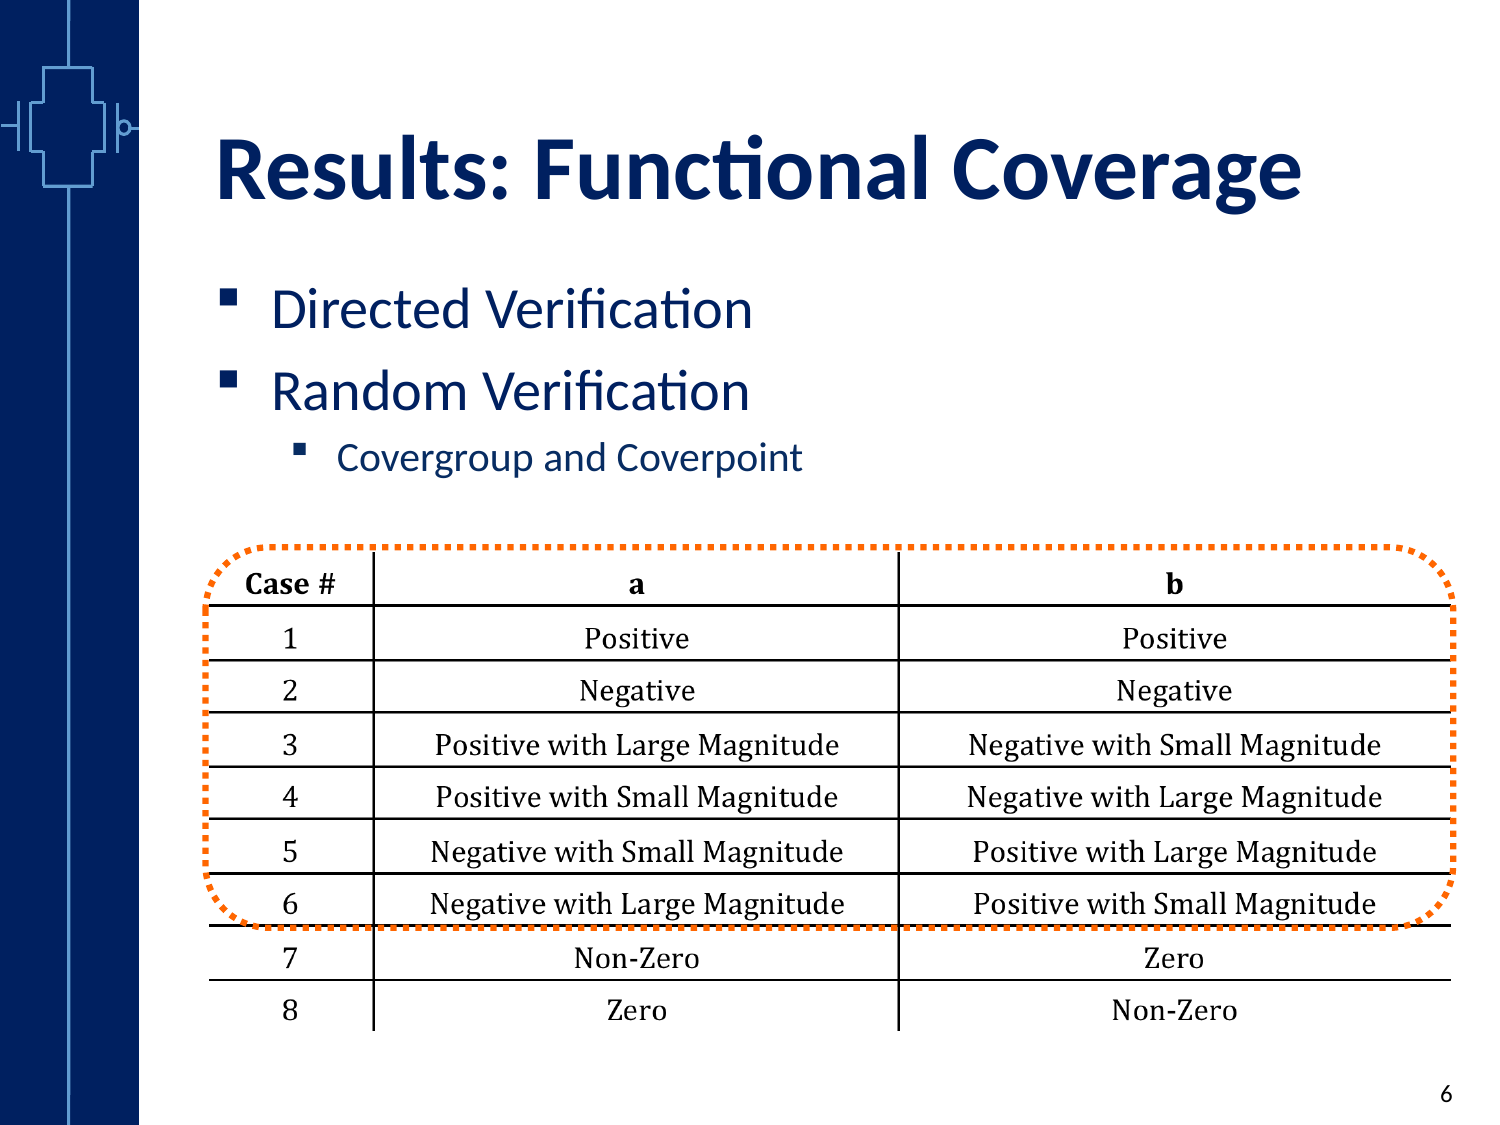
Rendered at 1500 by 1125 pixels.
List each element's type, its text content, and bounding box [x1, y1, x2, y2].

title Results: Functional Coverage [200, 37, 1388, 225]
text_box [206, 552, 1453, 1086]
list Directed Verification Random Verification Covergroup and Coverpoint [200, 262, 1425, 550]
text_box [252, 545, 1405, 549]
slide_number 6 [1425, 1062, 1488, 1123]
